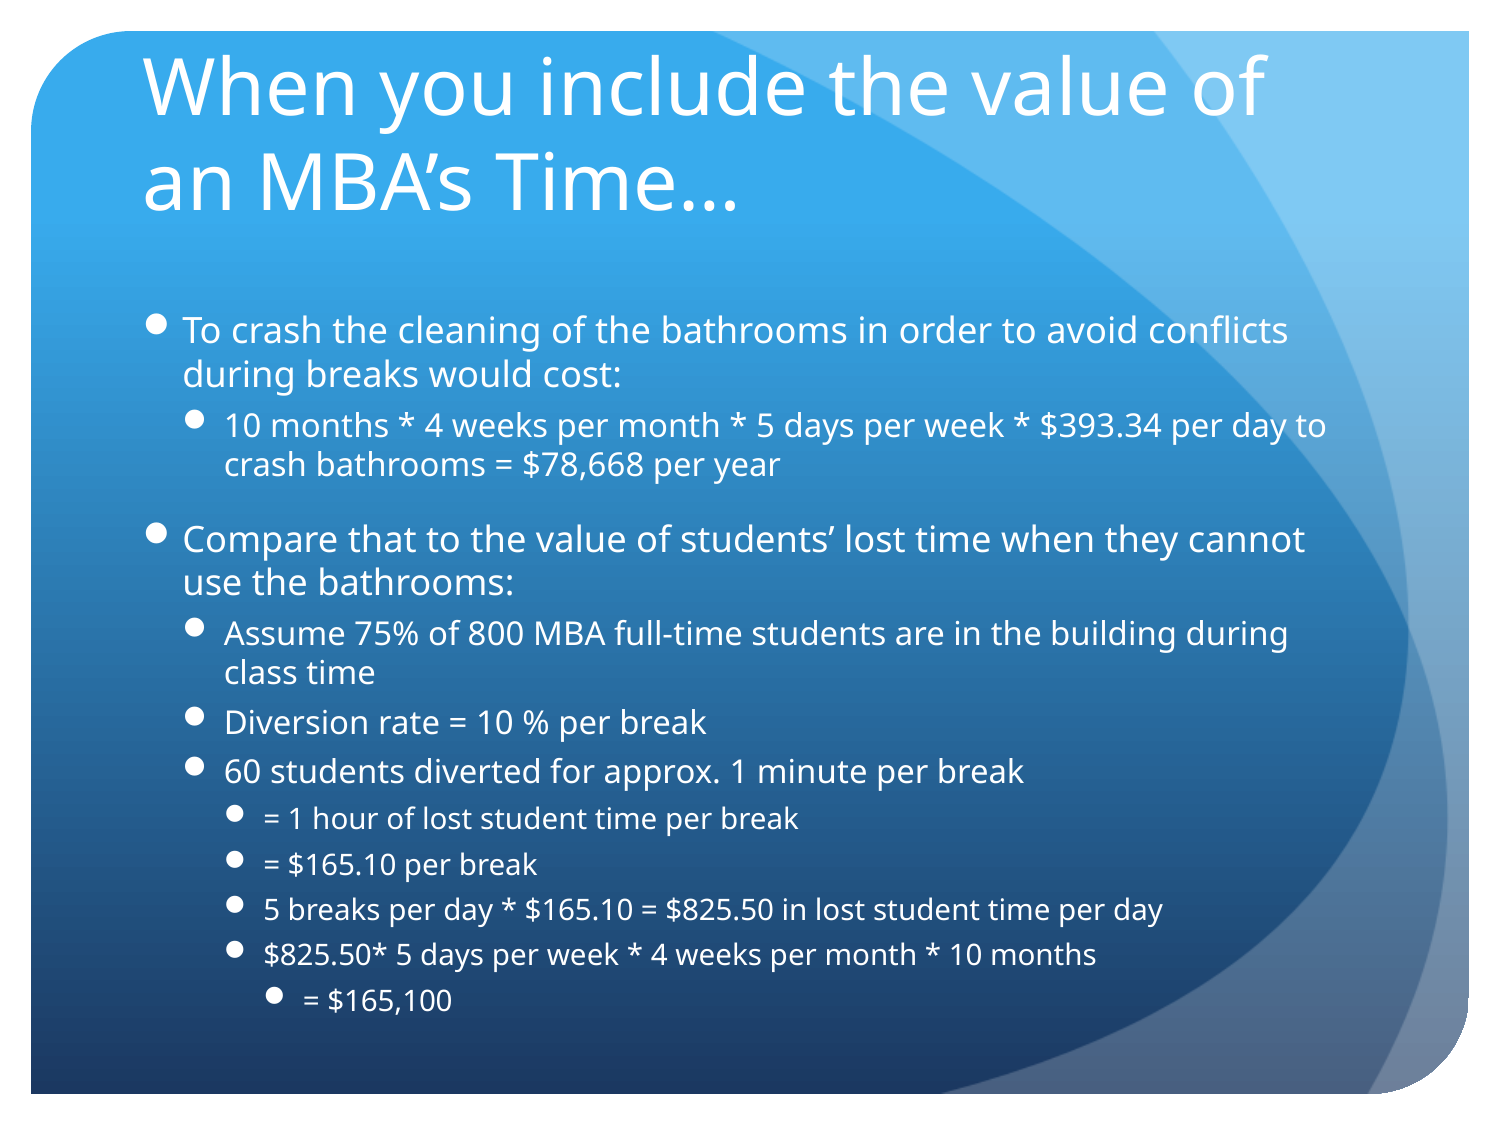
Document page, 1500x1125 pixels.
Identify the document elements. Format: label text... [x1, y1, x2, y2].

title When you include the value of an MBA’s Time… [127, 62, 1372, 234]
picture [24, 30, 1473, 1094]
list To crash the cleaning of the bathrooms in order to avoid conflicts during breaks would cost: 10 months * 4 weeks per month * 5 days per week * $393.34 per day to crash bathrooms = $78,668 per year Compare that to the value of students’ lost time when they cannot use the bathrooms: Assume 75% of 800 MBA full-time students are in the building during class time Diversion rate = 10 % per break 60 students diverted for approx. 1 minute per break = 1 hour of lost student time per break = $165.10 per break 5 breaks per day * $165.10 = $825.50 in lost student time per day $825.50* 5 days per week * 4 weeks per month * 10 months = $165,100 [127, 299, 1372, 1029]
